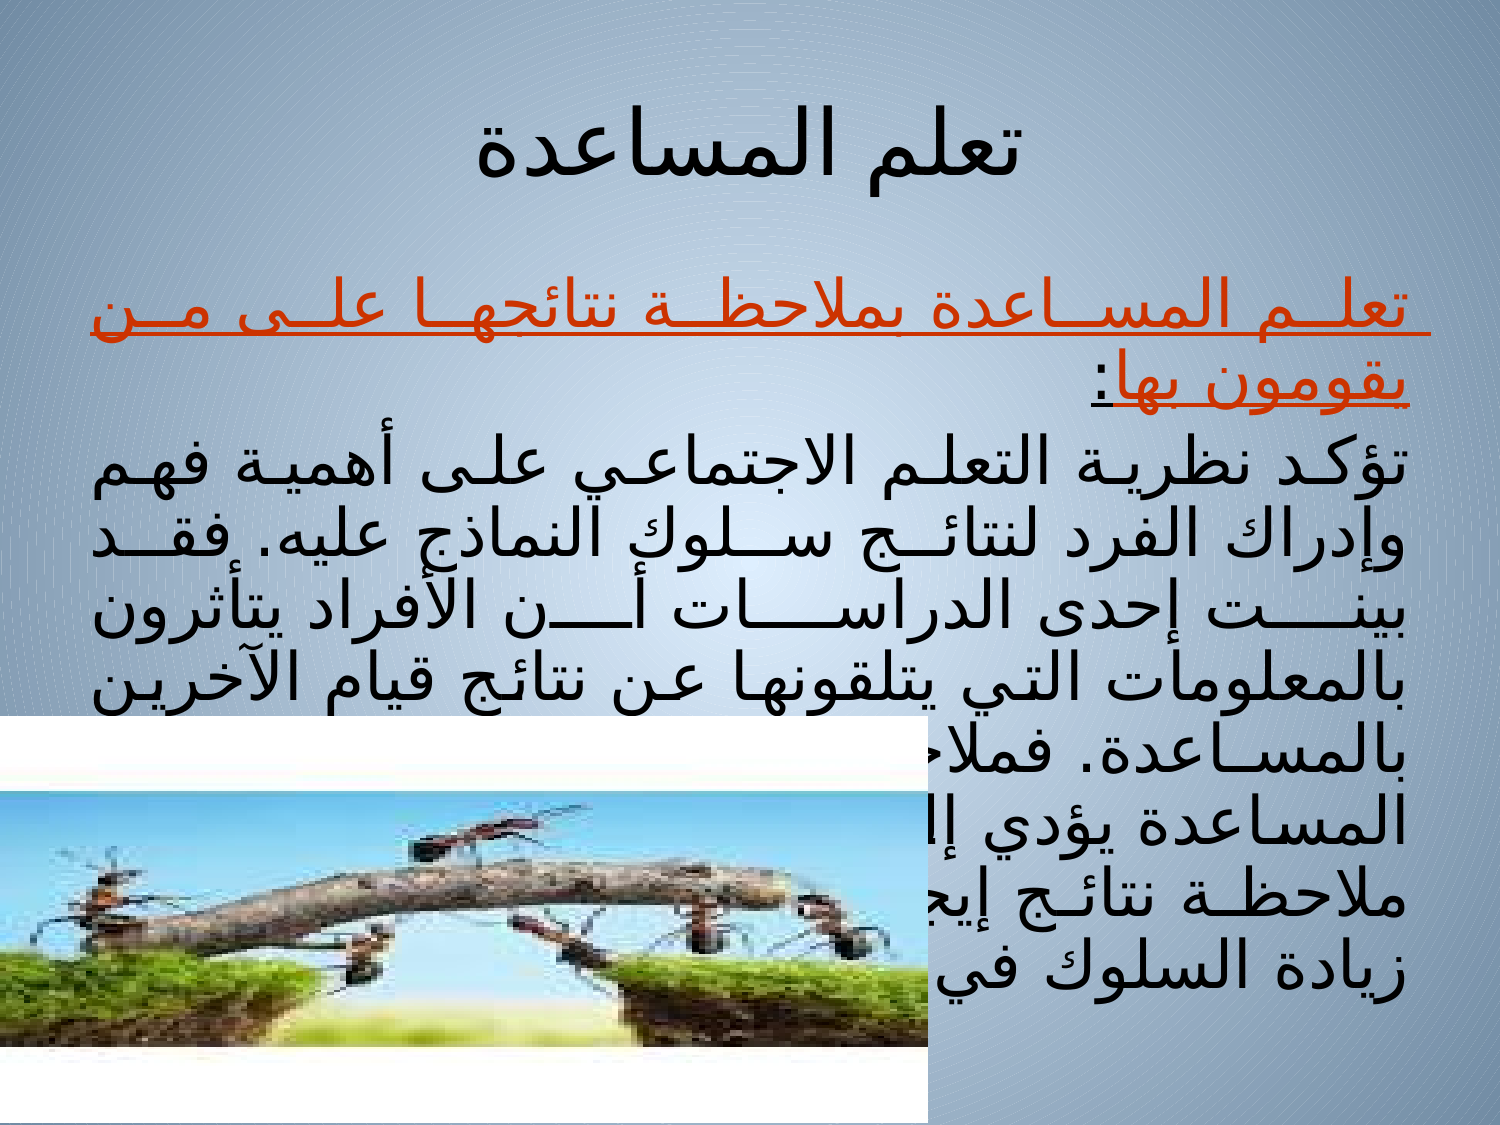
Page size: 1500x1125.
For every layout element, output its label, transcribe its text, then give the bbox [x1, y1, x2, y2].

list تعلم المساعدة بملاحظة نتائجها على من يقومون بها: تؤكد نظرية التعلم الاجتماعي على أهمية فهم وإدراك الفرد لنتائج سلوك النماذج عليه. فقد بينت إحدى الدراسات أن الأفراد يتأثرون بالمعلومات التي يتلقونها عن نتائج قيام الآخرين بالمساعدة. فملاحظة نتائج سلبية عن تقديم المساعدة يؤدي إلى خفض وتيرته، والعكس عند ملاحظة نتائج إيجابية، فقد أدت المكافأة إلى زيادة السلوك في الموقف. [75, 262, 1425, 1005]
picture [0, 716, 928, 1123]
title تعلم المساعدة [75, 45, 1425, 233]
